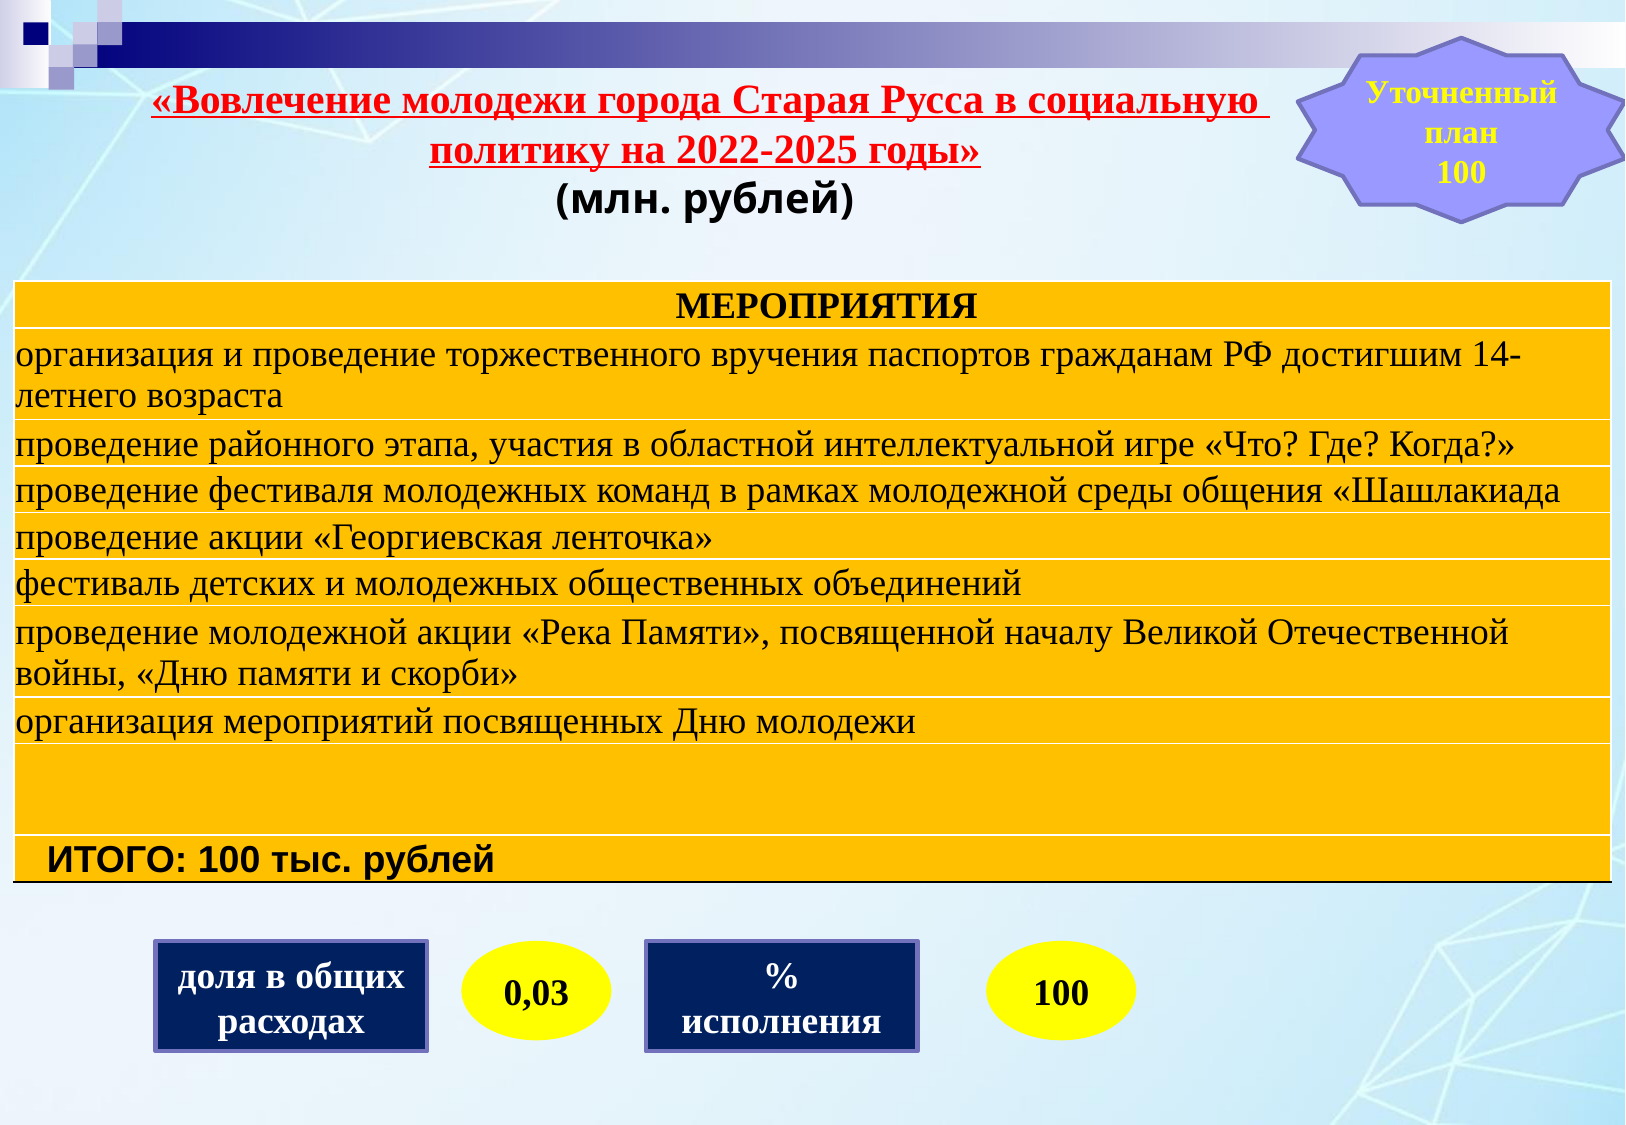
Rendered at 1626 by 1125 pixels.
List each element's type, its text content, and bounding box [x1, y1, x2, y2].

table_cell проведение молодежной акции «Река Памяти», посвященной началу Великой Отечественной войны, «Дню памяти и скорби» [15, 606, 1610, 696]
table_cell организация и проведение торжественного вручения паспортов гражданам РФ достигшим 14-летнего возраста [15, 329, 1610, 419]
text_box доля в общих расходах [153, 939, 429, 1053]
table_cell проведение районного этапа, участия в областной интеллектуальной игре «Что? Где? Когда?» [15, 420, 1610, 465]
table_cell организация мероприятий посвященных Дню молодежи [15, 698, 1610, 743]
table_cell [15, 744, 1610, 834]
picture [0, 0, 1626, 1125]
title «Вовлечение молодежи города Старая Русса в социальную политику на 2022-2025 годы» (млн. рублей) [0, 0, 1411, 244]
text_box % исполнения [644, 939, 920, 1053]
table_cell проведение фестиваля молодежных команд в рамках молодежной среды общения «Шашлакиада [15, 467, 1610, 512]
text_box Уточненный план 100 [1295, 35, 1625, 225]
table_header МЕРОПРИЯТИЯ [15, 282, 1610, 327]
table_cell ИТОГО: 100 тыс. рублей [15, 836, 1610, 881]
text_box 100 [984, 938, 1139, 1043]
text_box 0,03 [459, 938, 614, 1043]
table_cell фестиваль детских и молодежных общественных объединений [15, 560, 1610, 605]
table_cell проведение акции «Георгиевская ленточка» [15, 513, 1610, 558]
